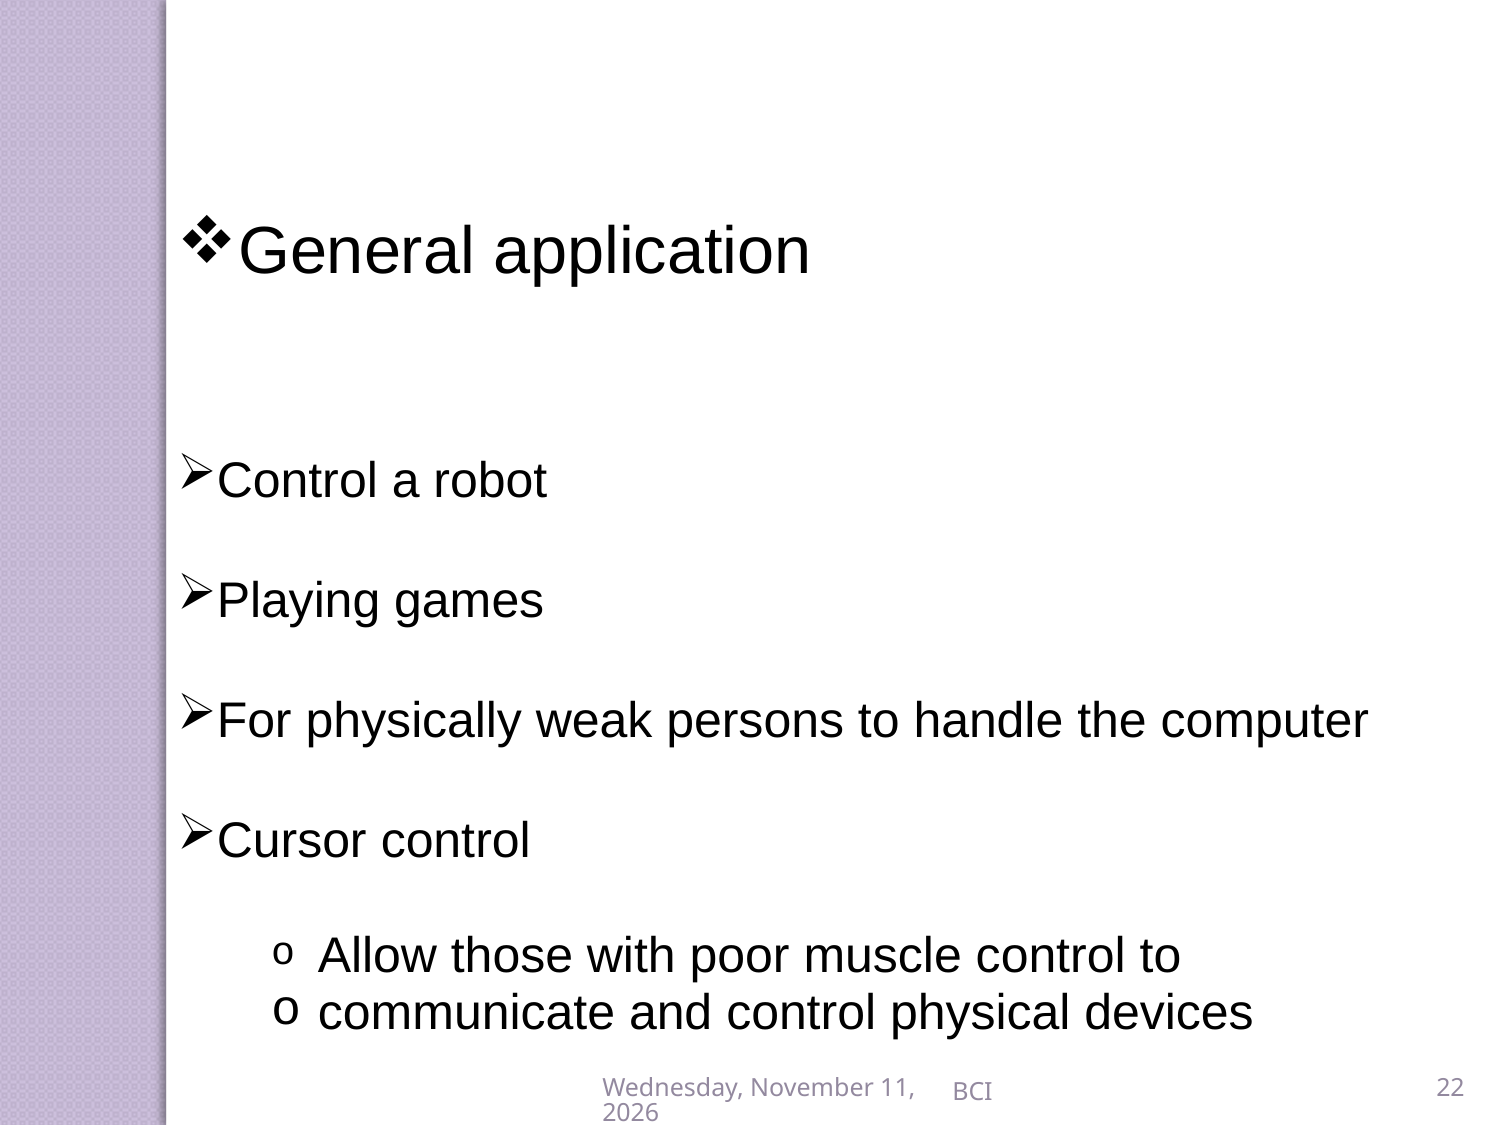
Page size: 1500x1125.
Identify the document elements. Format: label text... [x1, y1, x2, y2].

slide_number 22 [1413, 1034, 1488, 1113]
text_box General application Control a robot Playing games For physically weak persons to handle the computer Cursor control Allow those with poor muscle control to communicate and control physical devices [162, 199, 1438, 1109]
footer BCI [937, 1034, 1413, 1113]
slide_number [587, 1034, 937, 1113]
